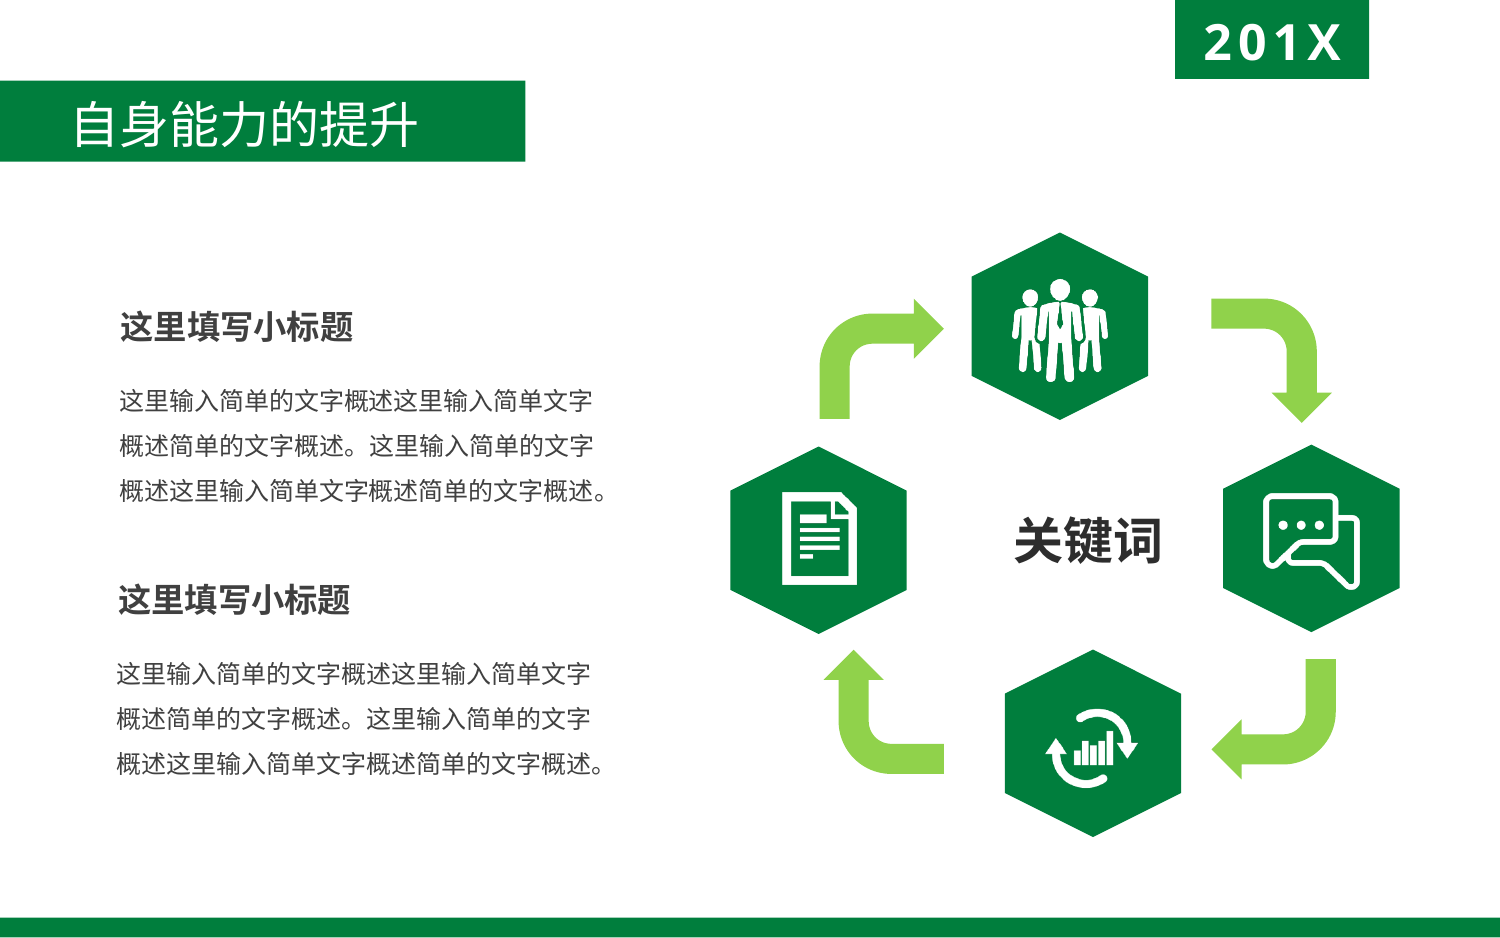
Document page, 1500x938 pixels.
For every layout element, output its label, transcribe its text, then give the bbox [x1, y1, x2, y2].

text_box [728, 444, 909, 636]
text_box [817, 296, 946, 422]
text_box [969, 230, 1151, 422]
picture [1039, 696, 1143, 800]
text_box [1002, 647, 1184, 839]
text_box [821, 647, 947, 777]
text_box [1209, 296, 1334, 425]
text_box [1221, 442, 1402, 635]
text_box 这里输入简单的文字概述这里输入简单文字概述简单的文字概述。这里输入简单的文字概述这里输入简单文字概述简单的文字概述。 [96, 633, 627, 789]
text_box 201X [1188, 3, 1356, 78]
text_box [1173, 0, 1371, 81]
text_box 这里填写小标题 [100, 303, 485, 357]
text_box 这里填写小标题 [98, 576, 483, 630]
text_box 自身能力的提升 [55, 85, 435, 161]
picture [1263, 493, 1360, 590]
picture [782, 492, 858, 585]
text_box [0, 79, 528, 164]
text_box 关键词 [998, 502, 1179, 578]
text_box 这里输入简单的文字概述这里输入简单文字概述简单的文字概述。这里输入简单的文字概述这里输入简单文字概述简单的文字概述。 [99, 360, 629, 516]
picture [1011, 278, 1109, 382]
text_box [1209, 657, 1338, 782]
text_box [0, 916, 1500, 938]
